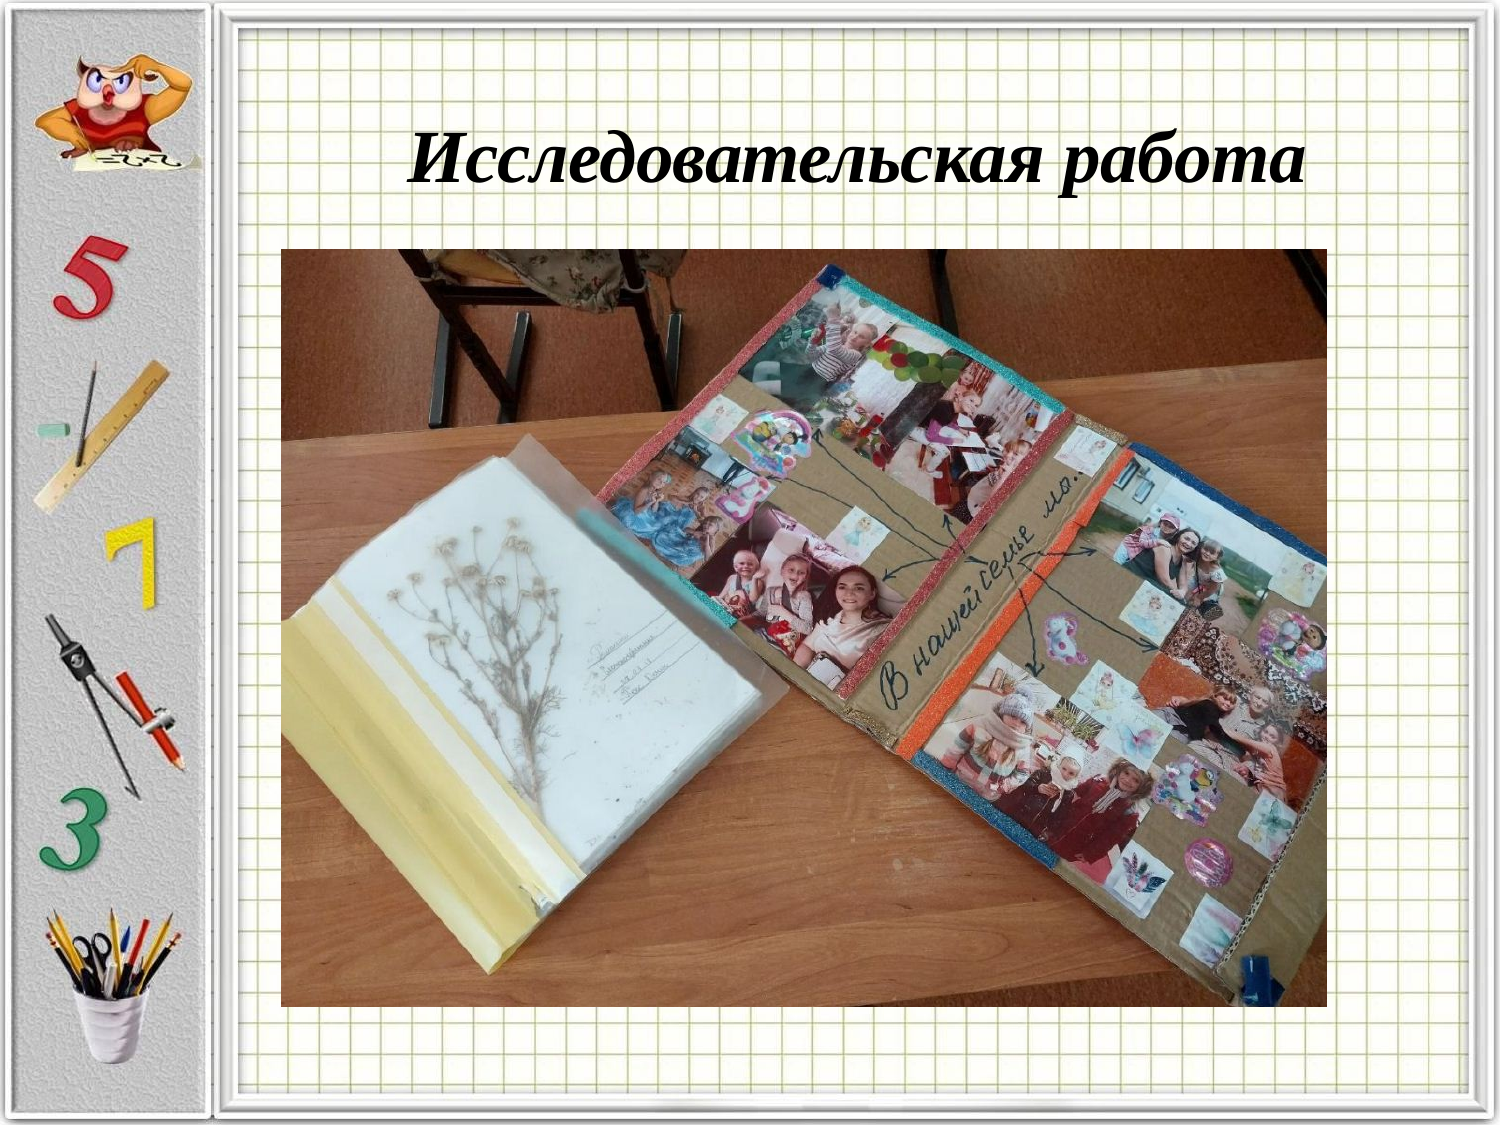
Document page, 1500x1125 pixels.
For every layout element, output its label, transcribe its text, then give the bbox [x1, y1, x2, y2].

text_box Исследовательская работа [382, 99, 1323, 205]
picture [0, 0, 1500, 1125]
